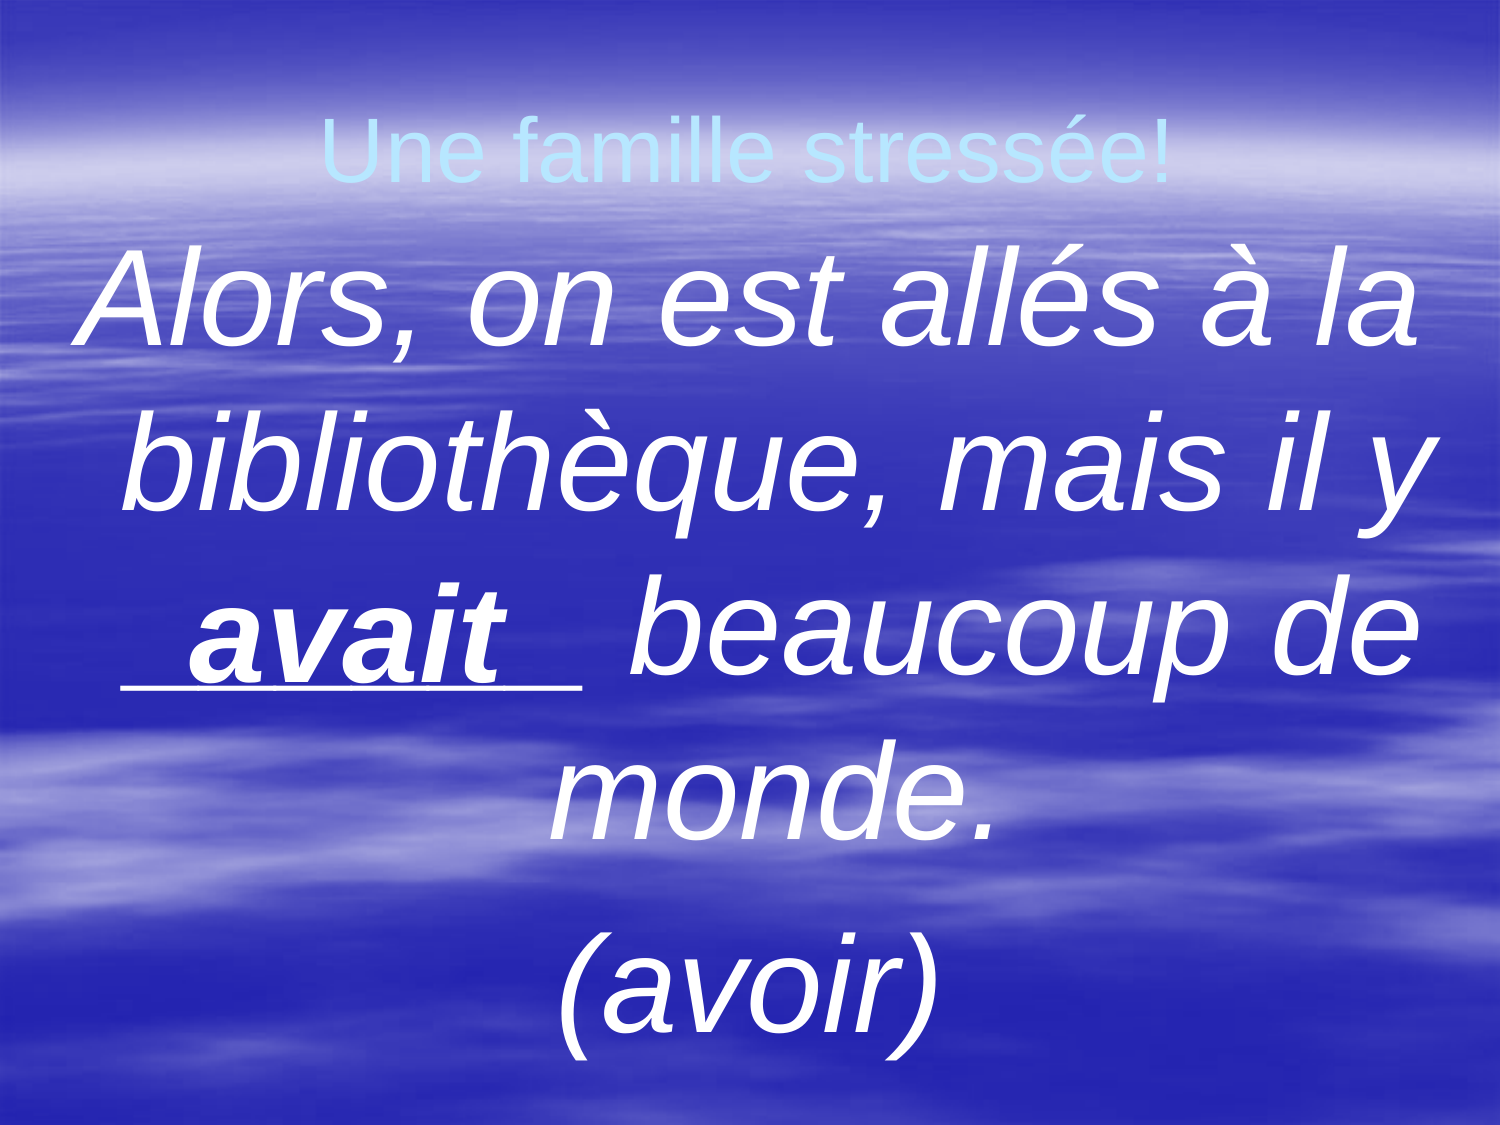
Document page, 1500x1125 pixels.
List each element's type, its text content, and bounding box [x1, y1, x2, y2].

text_box avait [174, 537, 875, 755]
list Alors, on est allés à la bibliothèque, mais il y ______ beaucoup de monde. (avoir) [0, 200, 1500, 950]
title Une famille stressée! [49, 37, 1446, 200]
